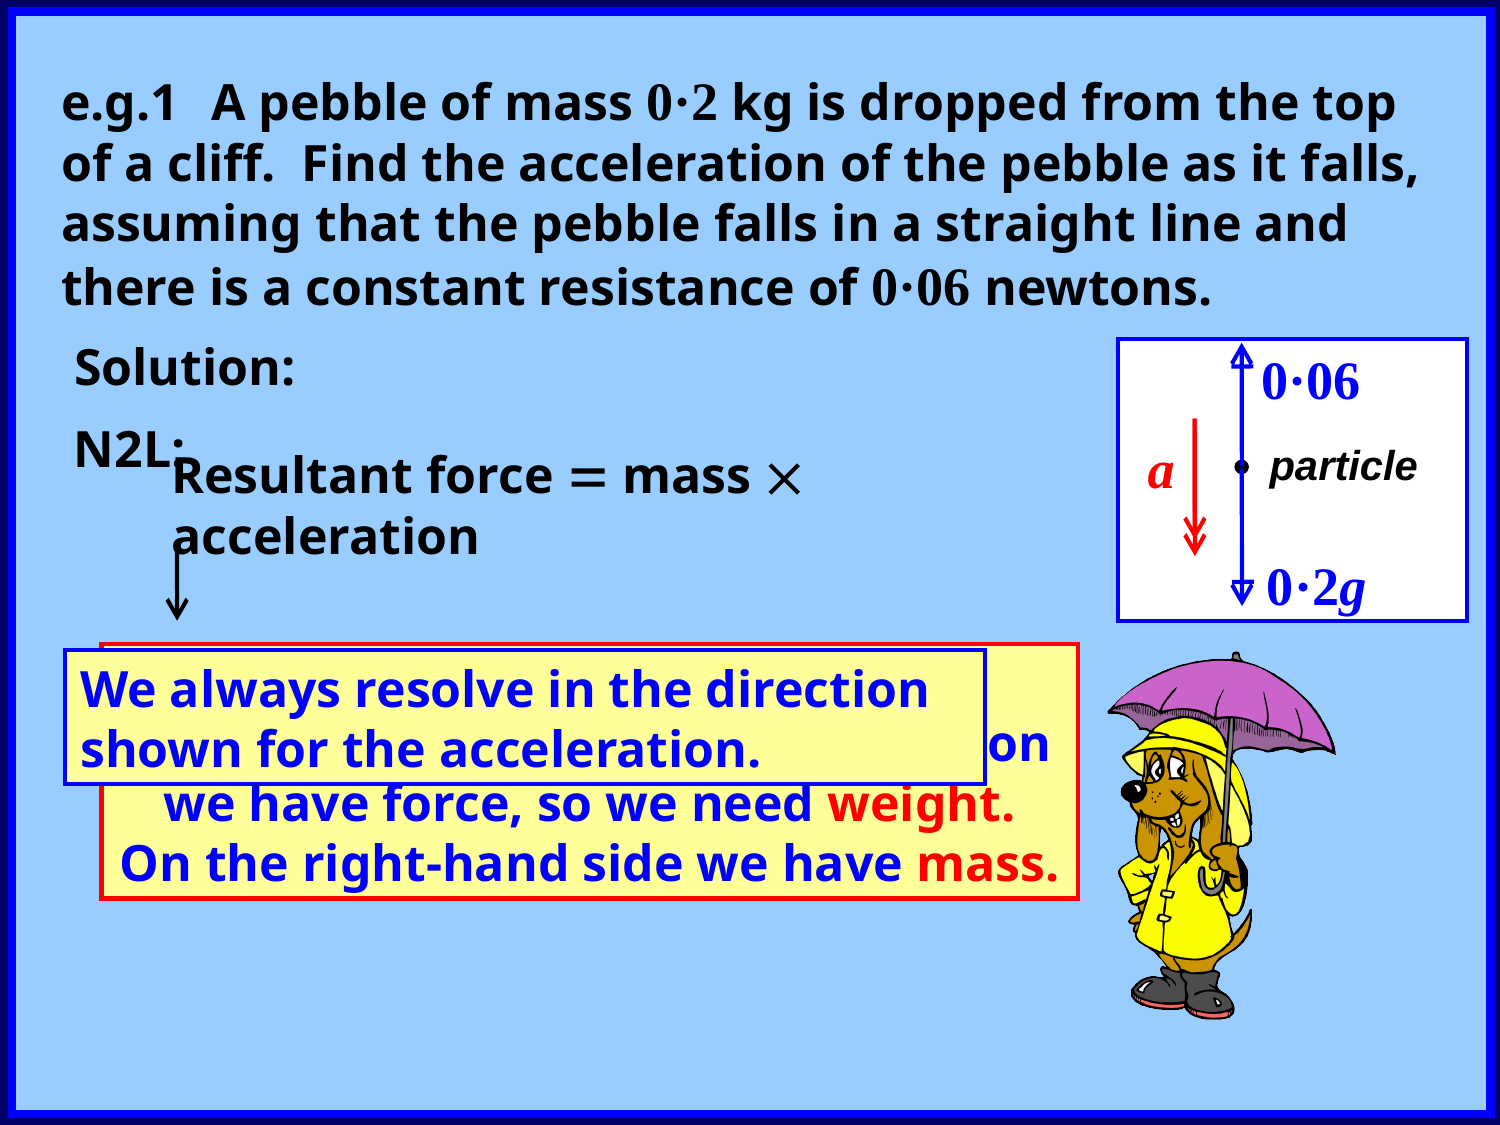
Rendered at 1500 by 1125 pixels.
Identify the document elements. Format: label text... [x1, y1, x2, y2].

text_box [1231, 472, 1255, 607]
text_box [1231, 342, 1254, 467]
picture [1107, 644, 1341, 1020]
text_box Beware ! On the left-hand side of the equation we have force, so we need weight. On the right-hand side we have mass. [101, 643, 1078, 899]
text_box [165, 543, 189, 621]
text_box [1117, 338, 1467, 622]
text_box Resultant force = mass  acceleration [156, 431, 1112, 572]
text_box Solution: [59, 328, 332, 404]
text_box e.g.1 A pebble of mass 0·2 kg is dropped from the top of a cliff. Find the acceleration of the pebble as it falls, assuming that the pebble falls in a straight line and there is a constant resistance of 0·06 newtons. [46, 58, 1452, 324]
text_box We always resolve in the direction shown for the acceleration. [65, 649, 985, 785]
text_box N2L: [59, 409, 232, 485]
